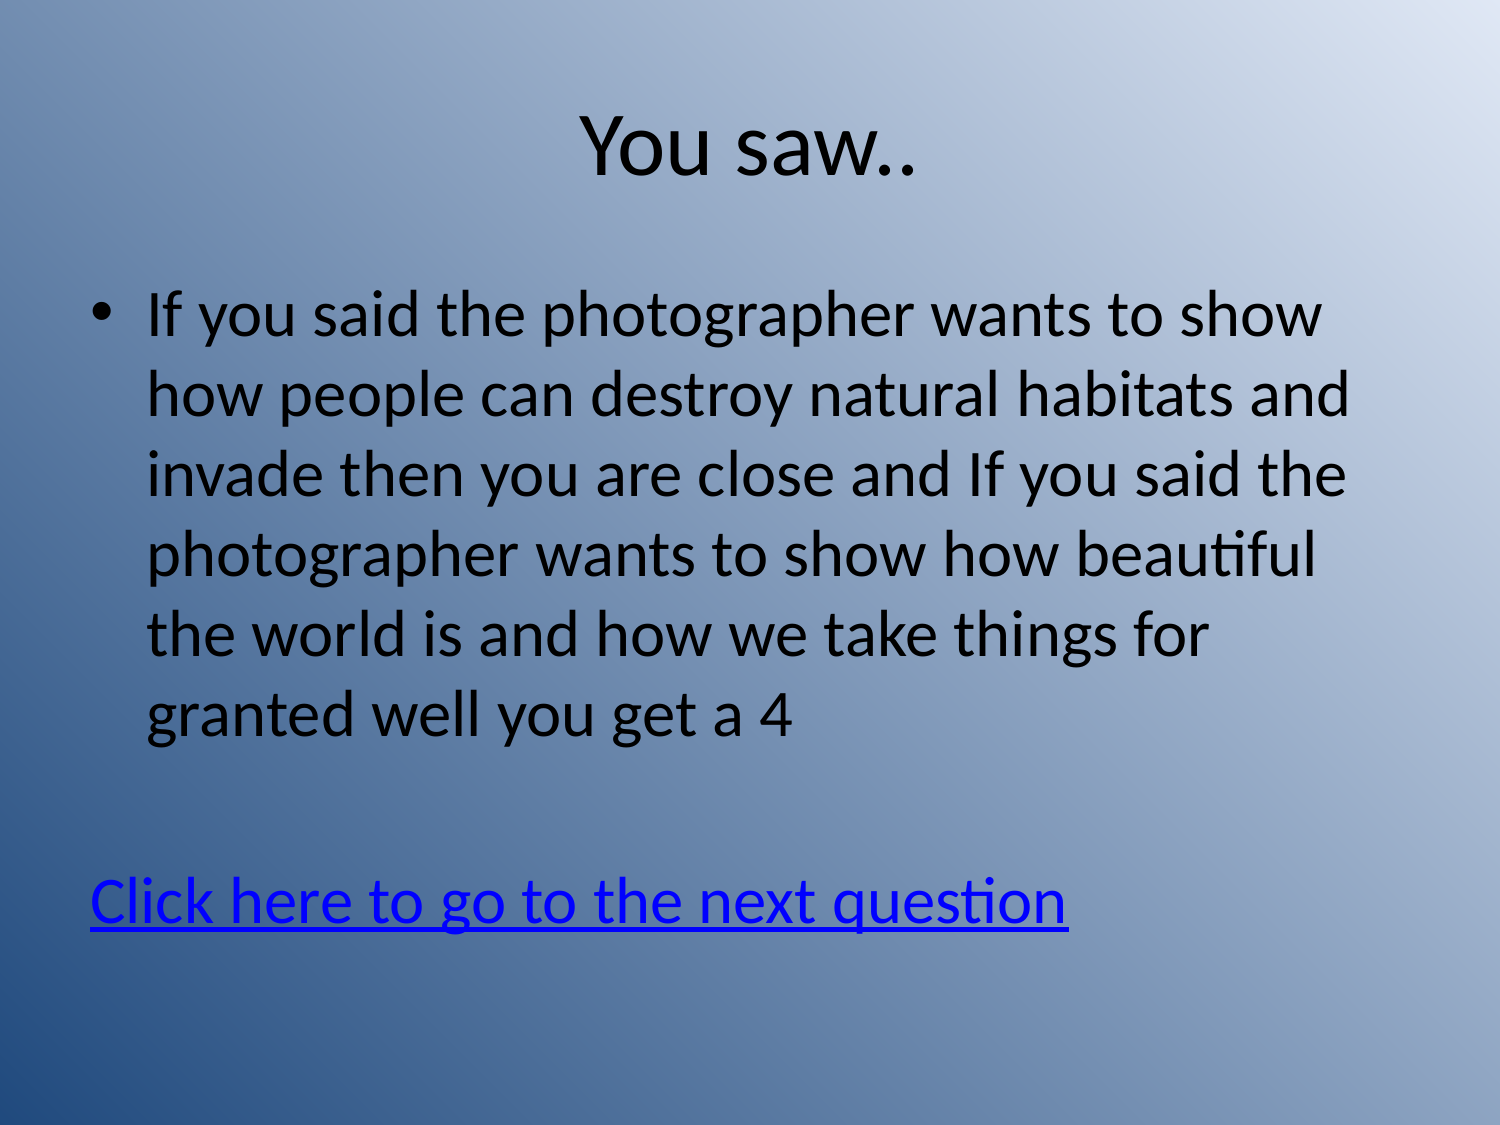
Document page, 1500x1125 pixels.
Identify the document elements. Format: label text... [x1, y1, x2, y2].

list If you said the photographer wants to show how people can destroy natural habitats and invade then you are close and If you said the photographer wants to show how beautiful the world is and how we take things for granted well you get a 4 Click here to go to the next question [75, 262, 1425, 1005]
title You saw.. [75, 45, 1425, 233]
